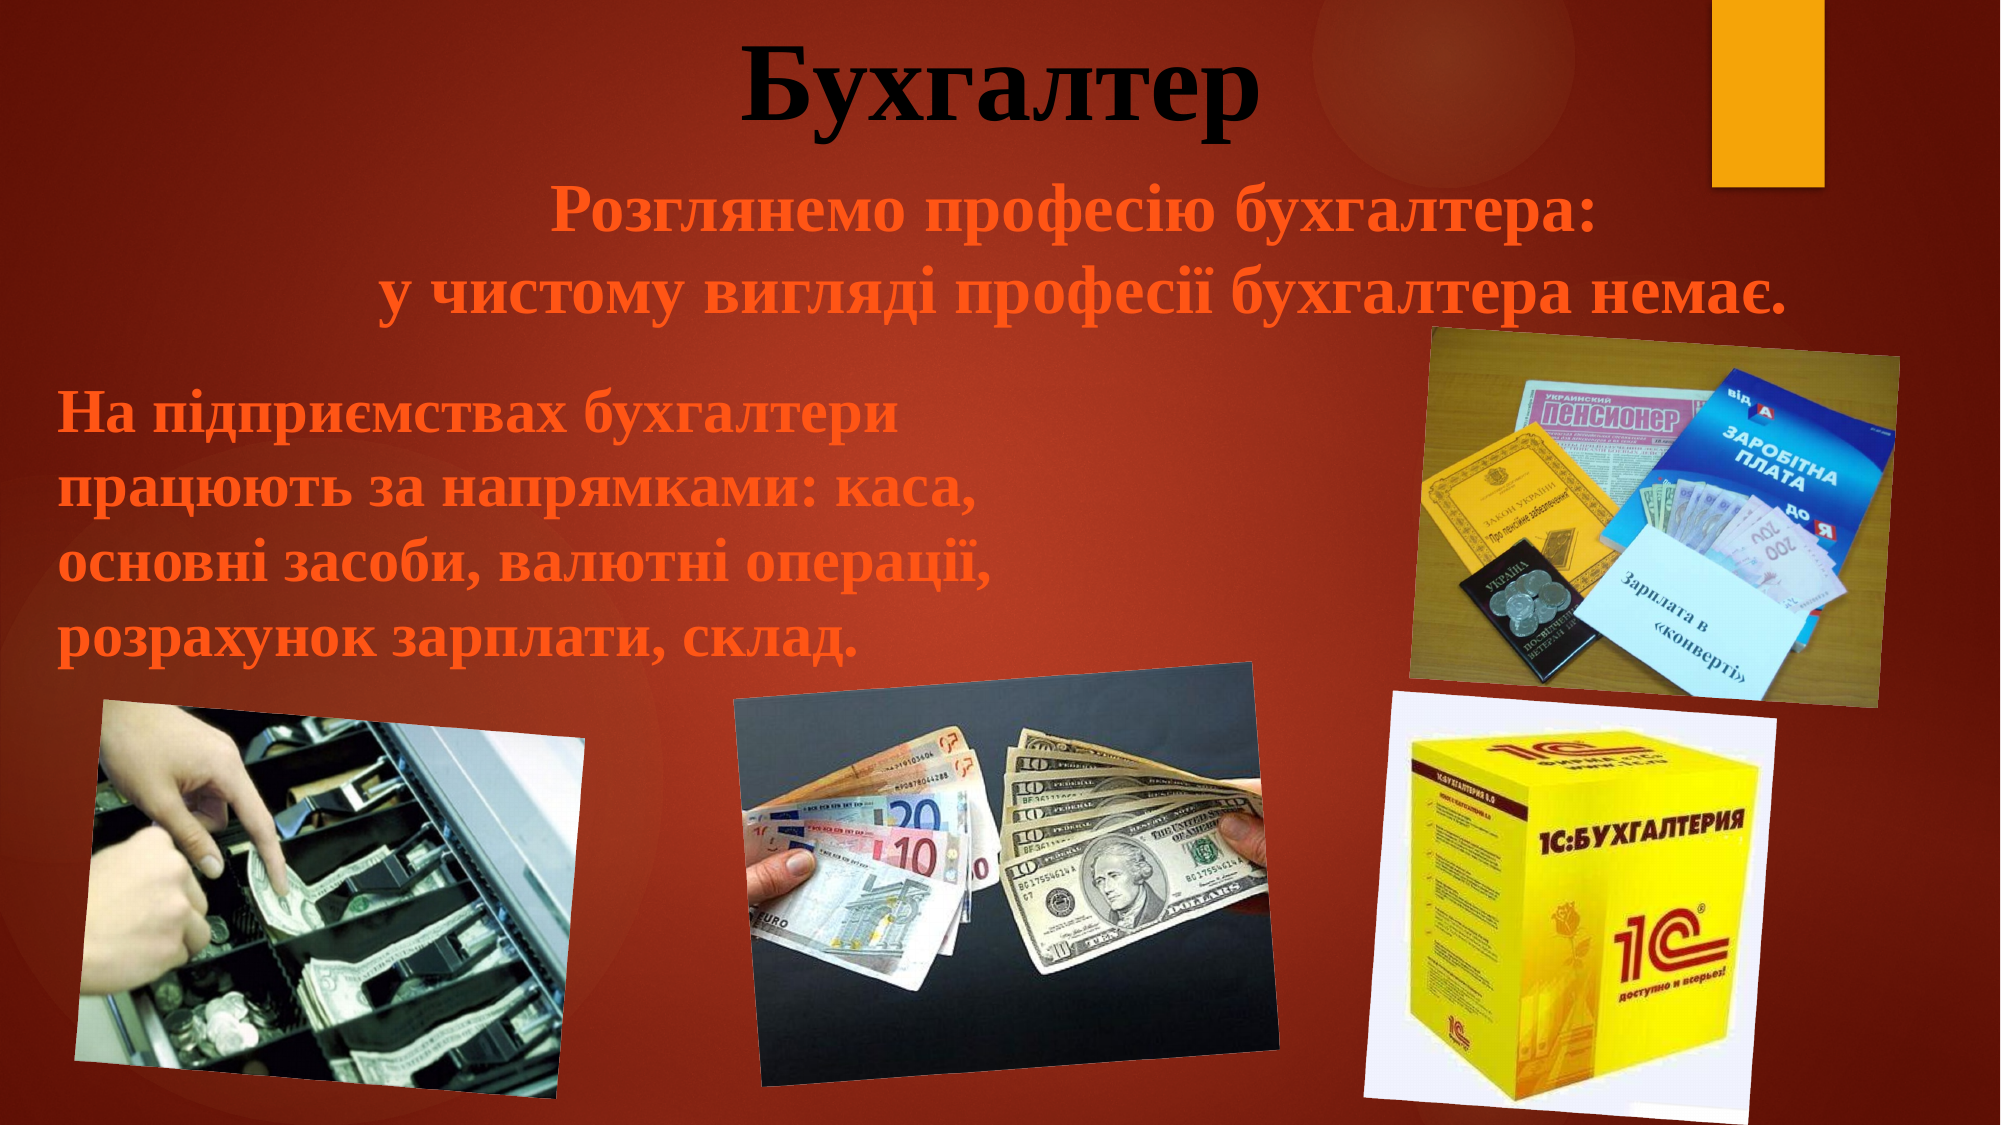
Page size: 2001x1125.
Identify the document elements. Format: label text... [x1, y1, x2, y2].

picture [75, 700, 585, 1099]
picture [1364, 327, 1900, 1124]
text_box Бухгалтер [570, 0, 1395, 151]
text_box Розглянемо професію бухгалтера: у чистому вигляді професії бухгалтера немає. [277, 154, 1834, 335]
text_box На підприємствах бухгалтери працюють за напрямками: каса, основні засоби, валютні операції, розрахунок зарплати, склад. [42, 362, 1043, 677]
picture [734, 662, 1279, 1086]
